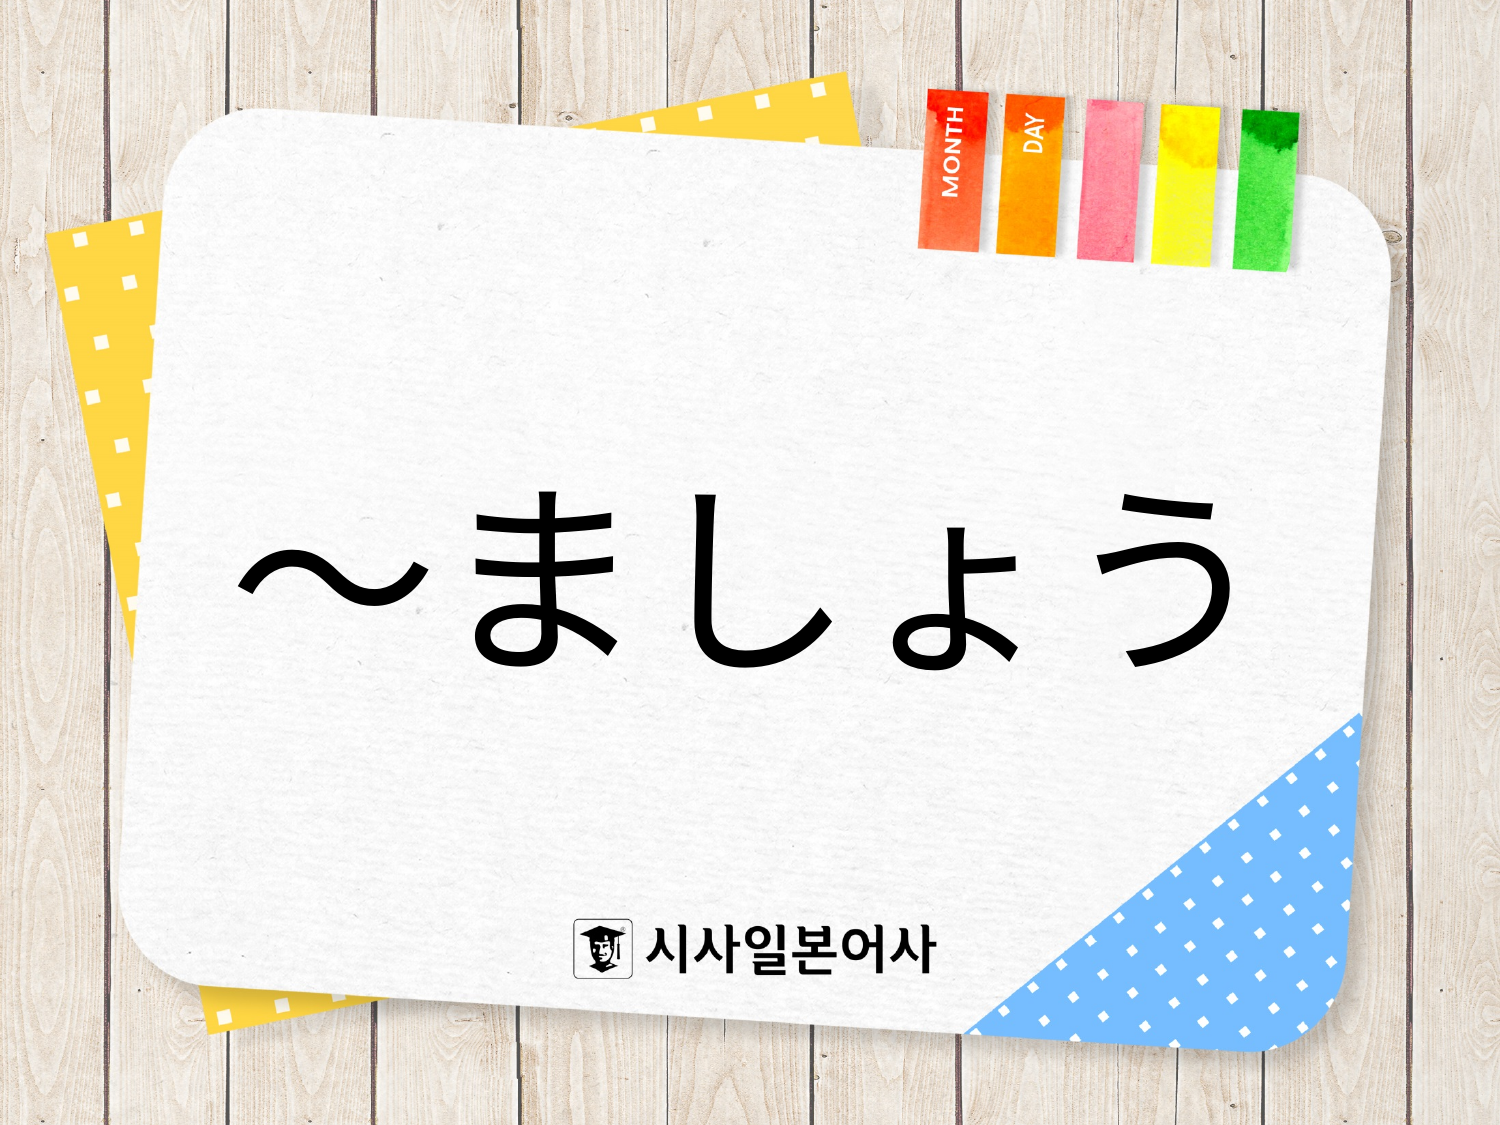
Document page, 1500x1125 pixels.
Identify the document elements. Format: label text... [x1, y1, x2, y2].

title ～ましょう [75, 338, 1425, 811]
picture [0, 0, 1500, 1125]
